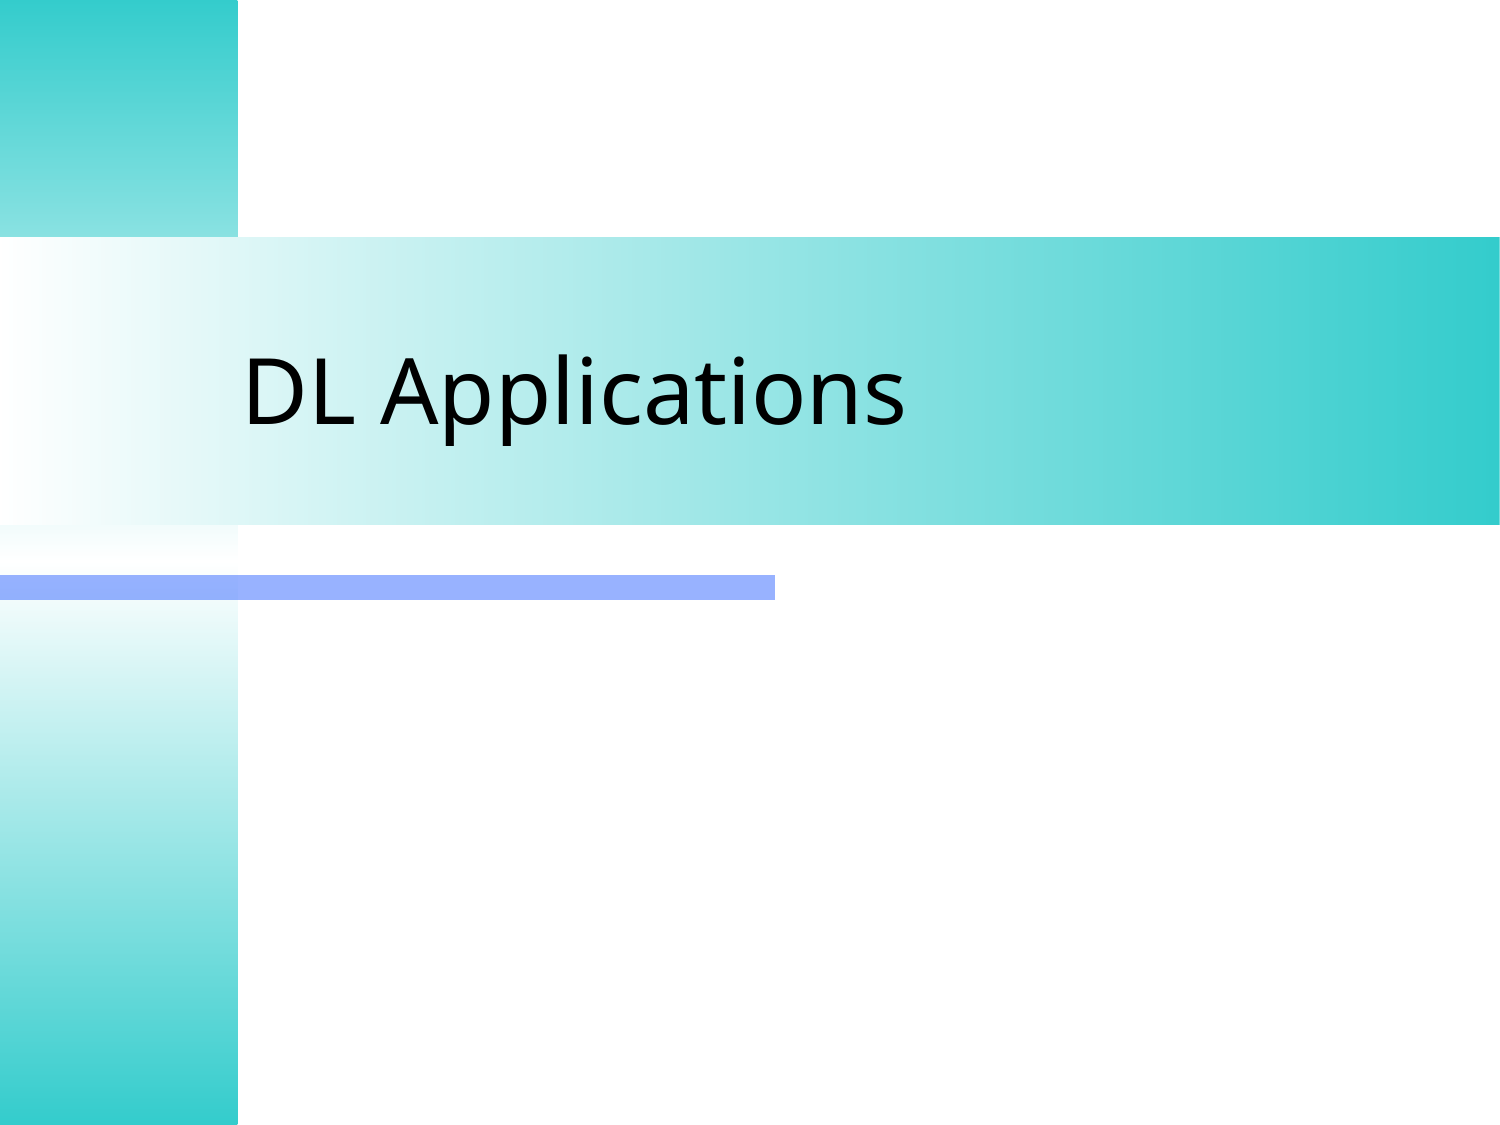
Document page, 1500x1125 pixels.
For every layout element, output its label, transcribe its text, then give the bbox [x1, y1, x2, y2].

title DL Applications [226, 274, 1500, 501]
